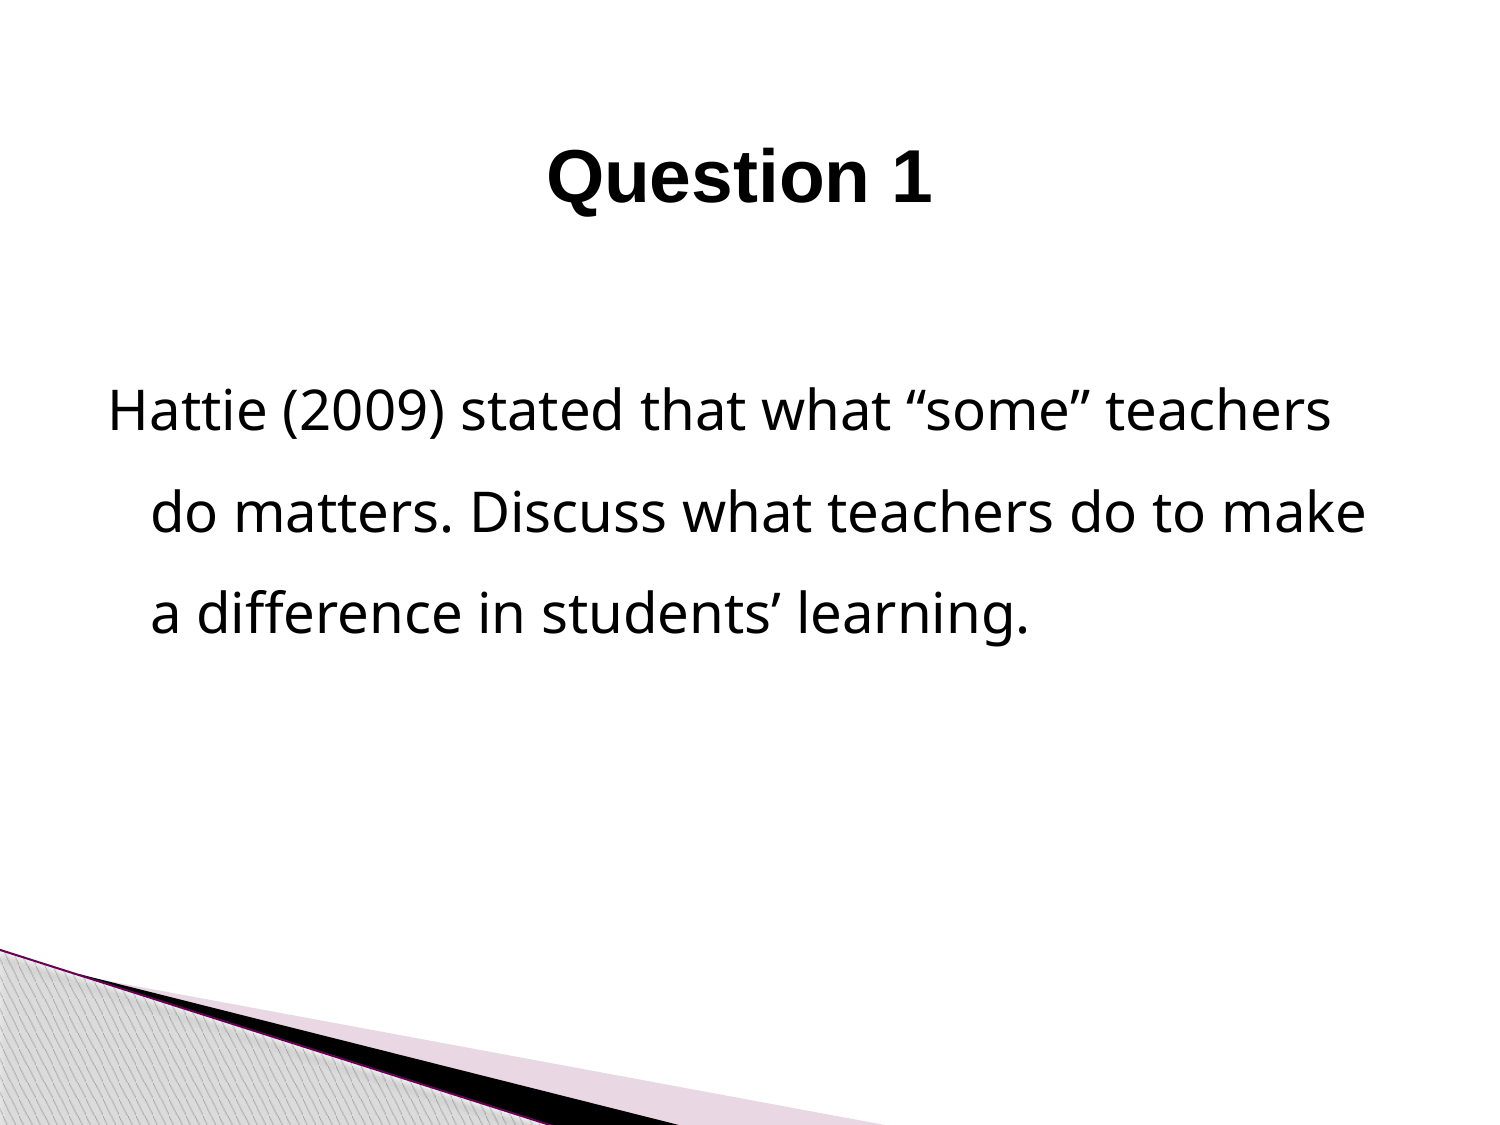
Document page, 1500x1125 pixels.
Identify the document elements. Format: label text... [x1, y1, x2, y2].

title Question 1 [75, 45, 1425, 233]
list Hattie (2009) stated that what “some” teachers do matters. Discuss what teachers do to make a difference in students’ learning. [75, 249, 1425, 1065]
